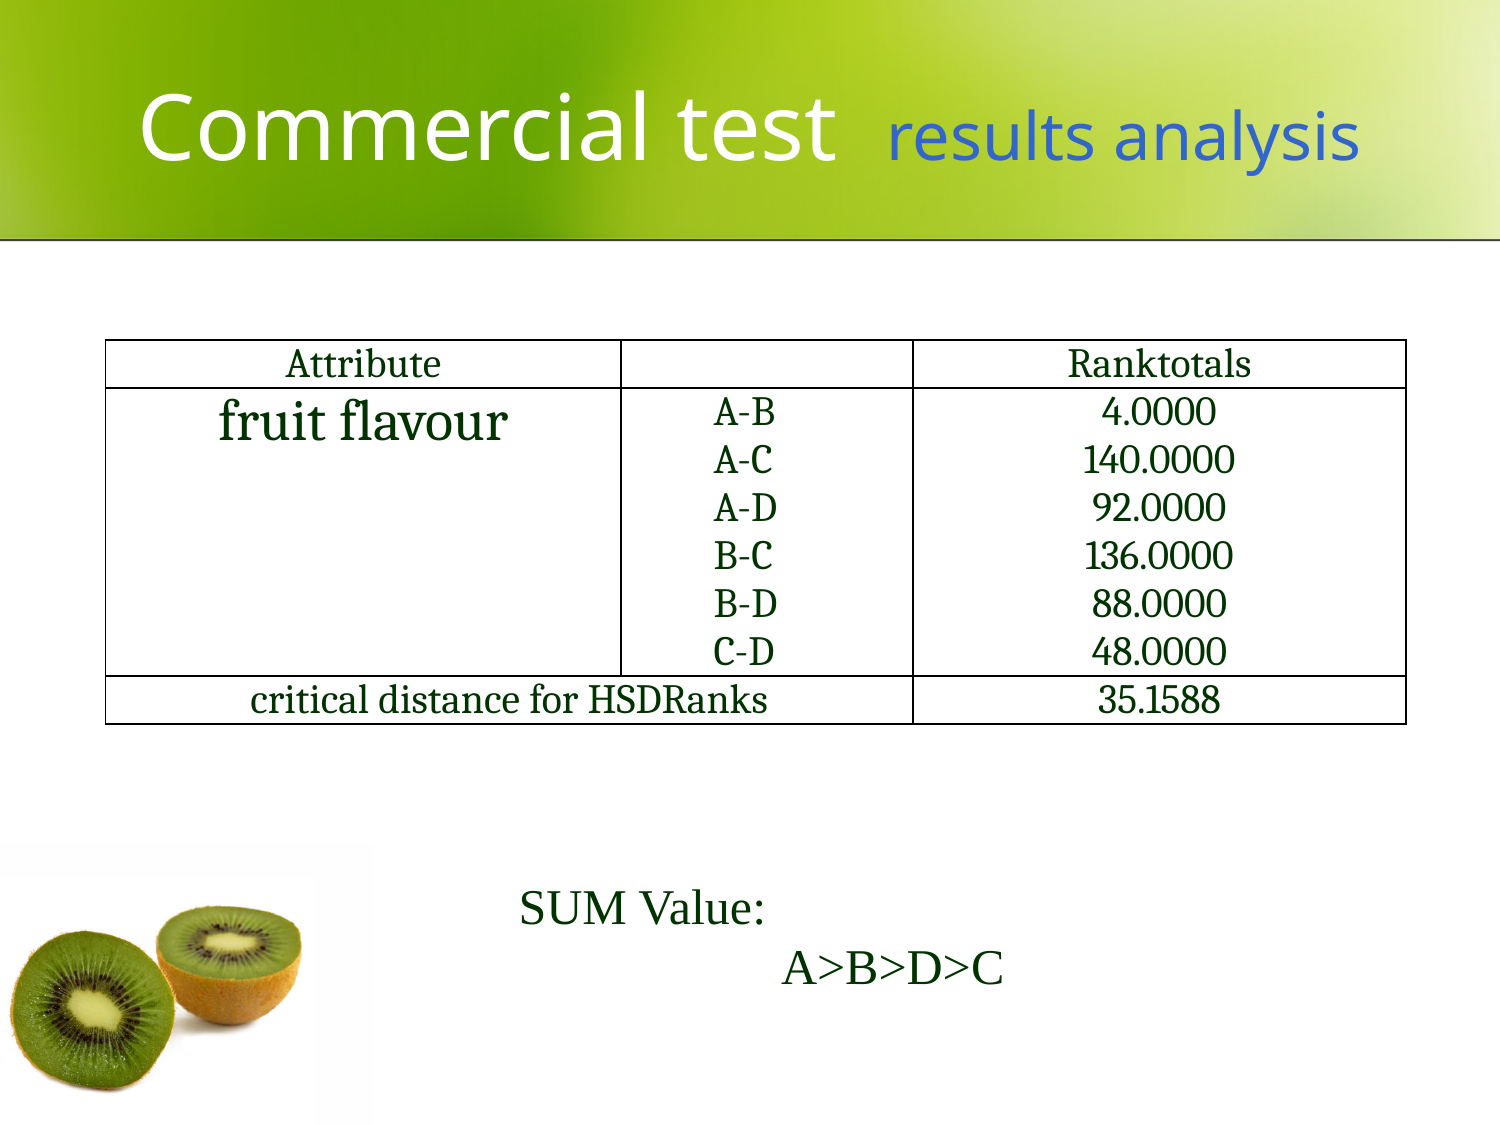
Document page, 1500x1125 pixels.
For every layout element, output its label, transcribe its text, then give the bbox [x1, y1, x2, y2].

picture [0, 0, 1500, 1125]
table_cell A-B A-C A-D B-C B-D C-D [622, 389, 912, 675]
table_cell fruit flavour [106, 389, 620, 675]
table_header [622, 341, 912, 387]
table_header Attribute [106, 341, 620, 387]
table_cell 35.1588 [914, 677, 1405, 723]
title Commercial test results analysis [62, 48, 1438, 200]
table_cell 4.0000 140.0000 92.0000 136.0000 88.0000 48.0000 [914, 389, 1405, 675]
text_box SUM Value: A>B>D>C [503, 867, 1418, 1002]
table_header Ranktotals [914, 341, 1405, 387]
table_cell critical distance for HSDRanks [106, 677, 912, 723]
